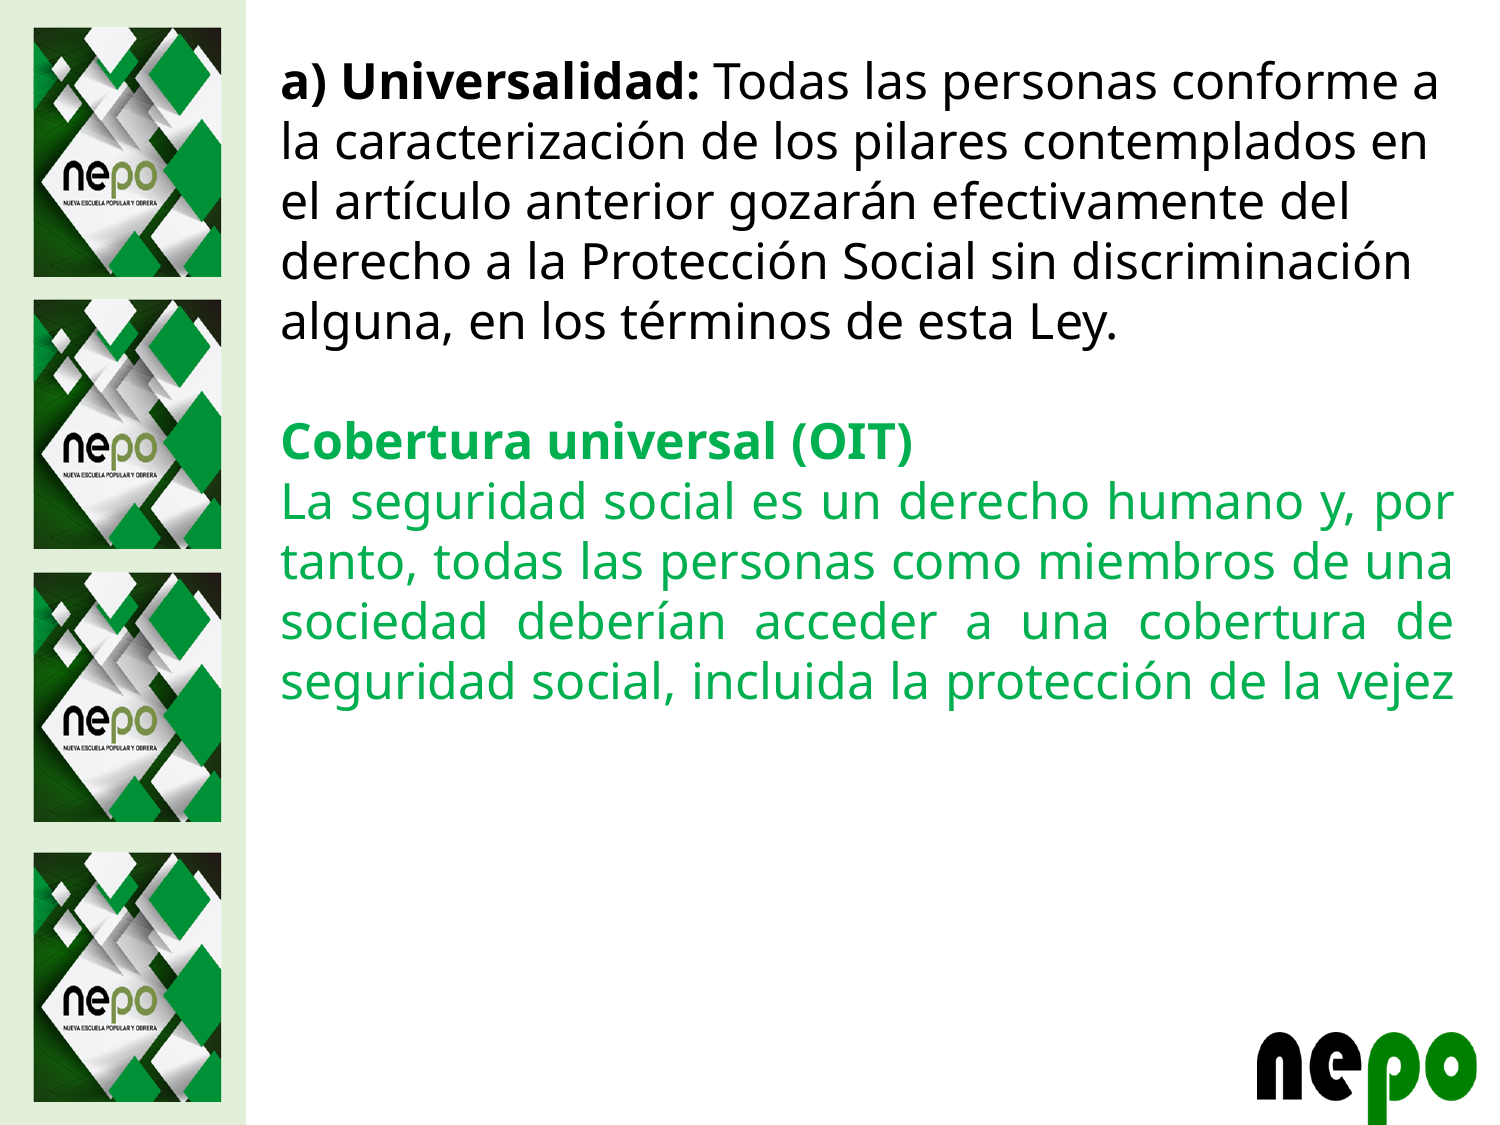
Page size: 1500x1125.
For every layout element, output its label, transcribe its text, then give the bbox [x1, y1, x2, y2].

picture [1257, 1032, 1477, 1125]
text_box a) Universalidad: Todas las personas conforme a la caracterización de los pilares contemplados en el artículo anterior gozarán efectivamente del derecho a la Protección Social sin discriminación alguna, en los términos de esta Ley. Cobertura universal (OIT) La seguridad social es un derecho humano y, por tanto, todas las personas como miembros de una sociedad deberían acceder a una cobertura de seguridad social, incluida la protección de la vejez [265, 42, 1471, 838]
picture [0, 0, 246, 1125]
